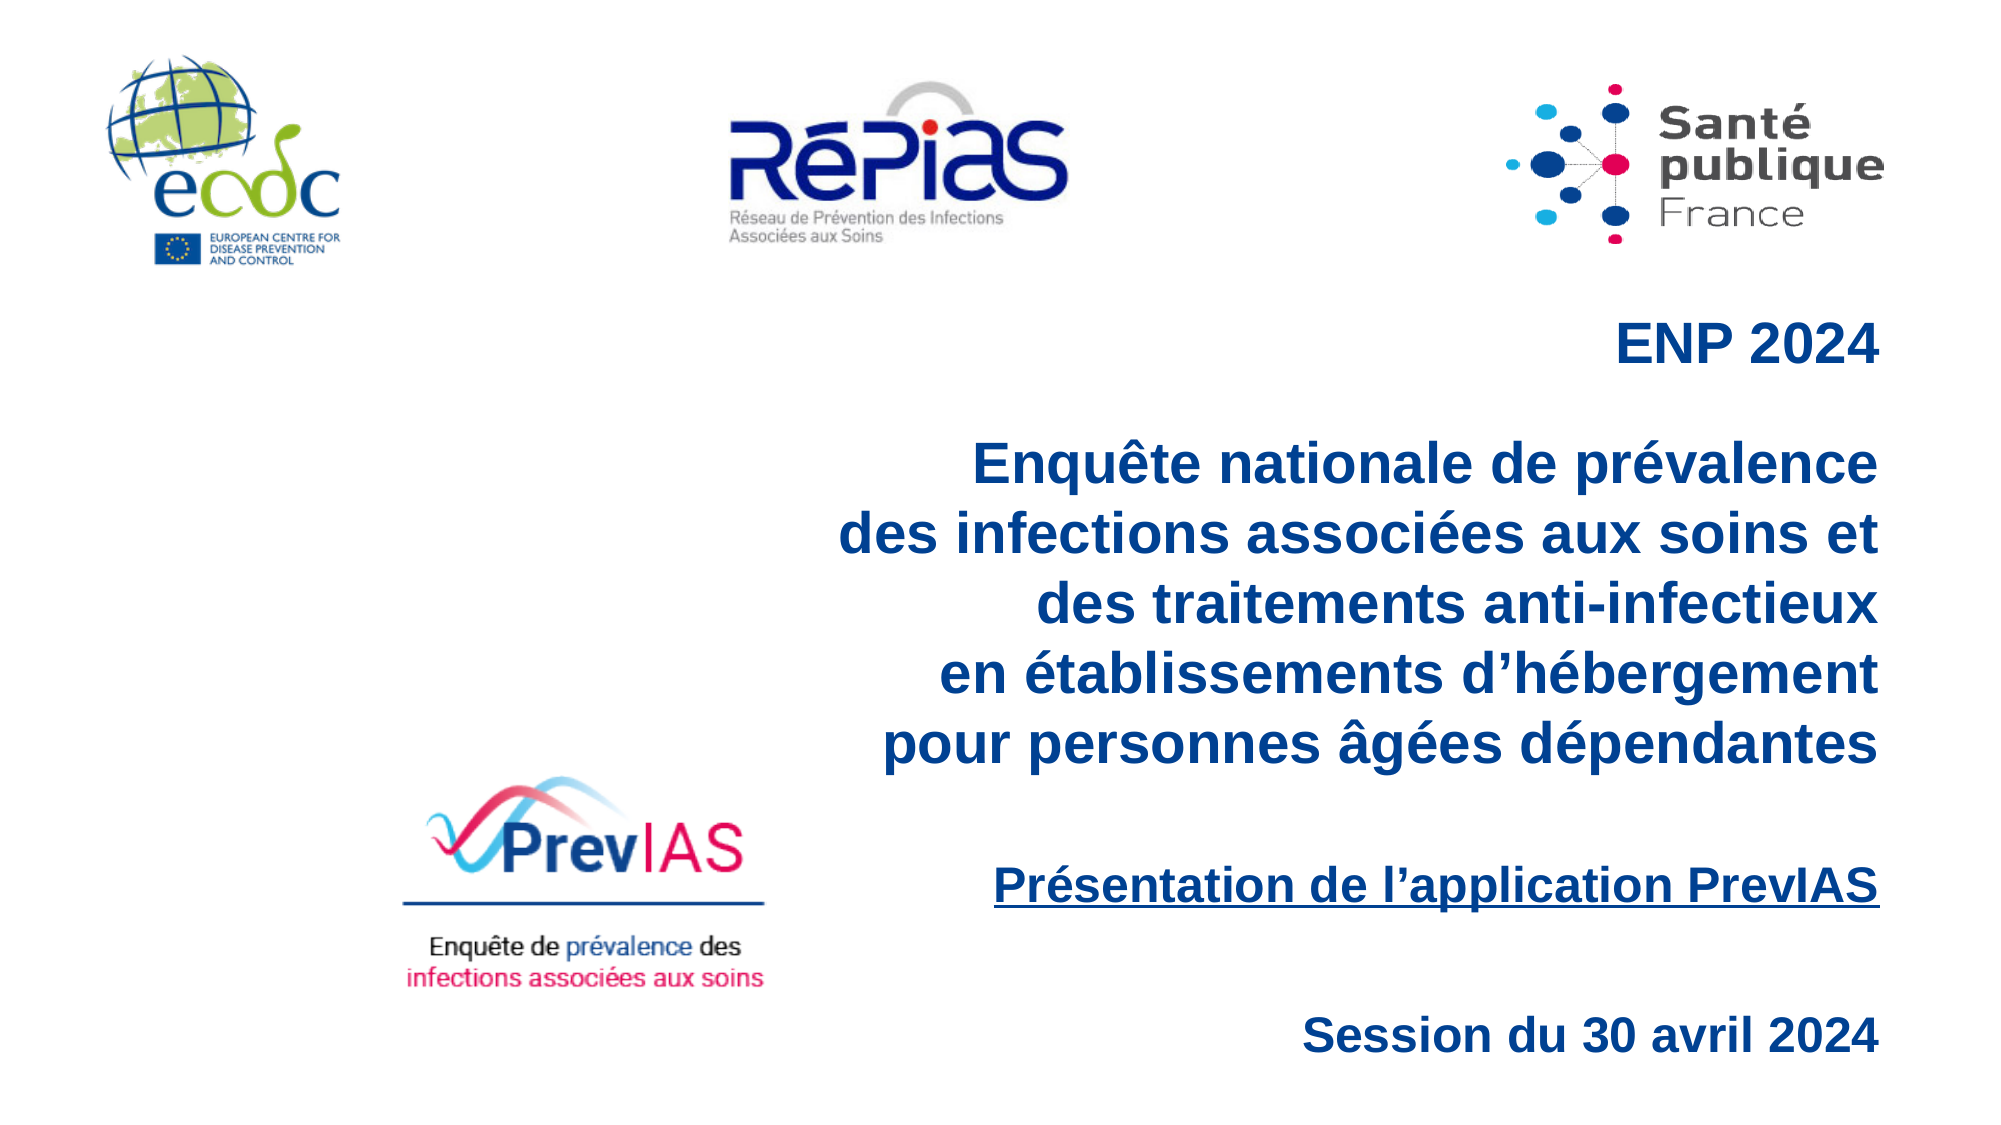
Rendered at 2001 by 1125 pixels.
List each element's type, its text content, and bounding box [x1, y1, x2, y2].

picture [728, 77, 1070, 244]
picture [101, 51, 345, 268]
subtitle Présentation de l’application PrevIAS Session du 30 avril 2024 [362, 846, 1886, 1094]
picture [402, 775, 767, 1001]
picture [1506, 84, 1884, 244]
title ENP 2024 Enquête nationale de prévalence des infections associées aux soins et des traitements anti-infectieux en établissements d’hébergement pour personnes âgées dépendantes [397, 290, 1886, 776]
